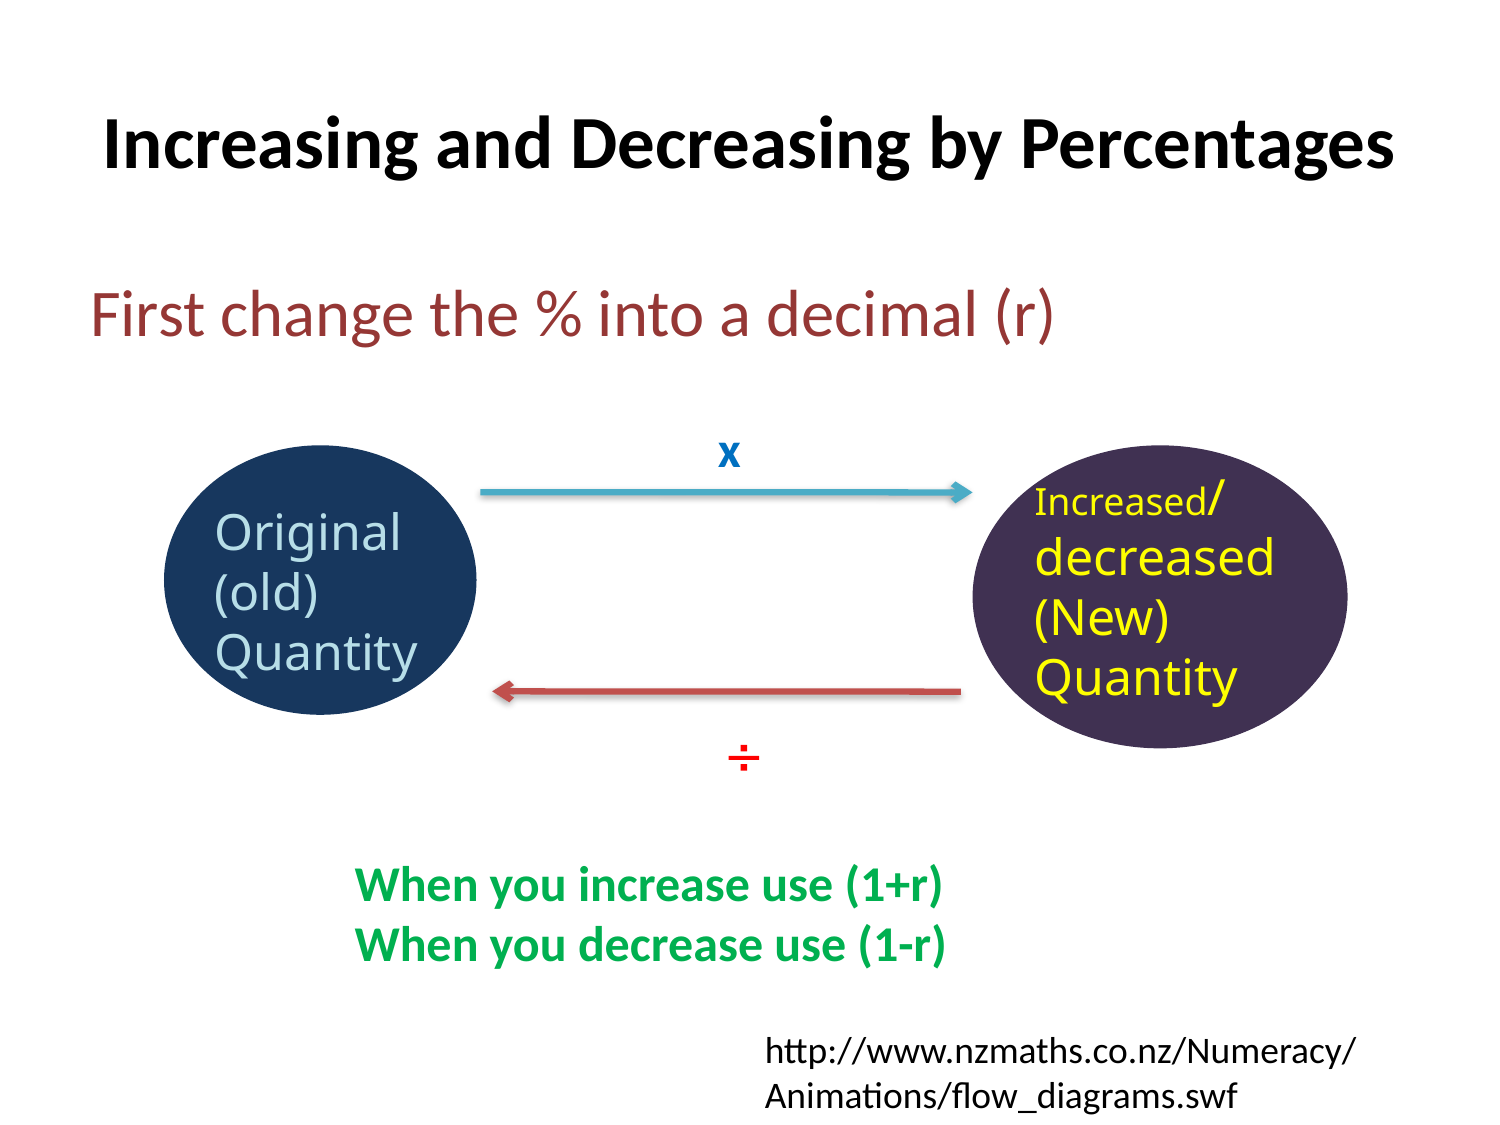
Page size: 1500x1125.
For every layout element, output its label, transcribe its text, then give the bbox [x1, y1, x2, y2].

text_box x [703, 410, 774, 485]
list First change the % into a decimal (r) [75, 262, 1425, 1005]
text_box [163, 445, 477, 716]
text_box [972, 445, 1348, 749]
text_box When you increase use (1+r) When you decrease use (1-r) [339, 843, 1196, 979]
text_box  [709, 714, 779, 790]
text_box http://www.nzmaths.co.nz/Numeracy/Animations/flow_diagrams.swf [749, 1018, 1500, 1124]
title Increasing and Decreasing by Percentages [75, 45, 1425, 233]
